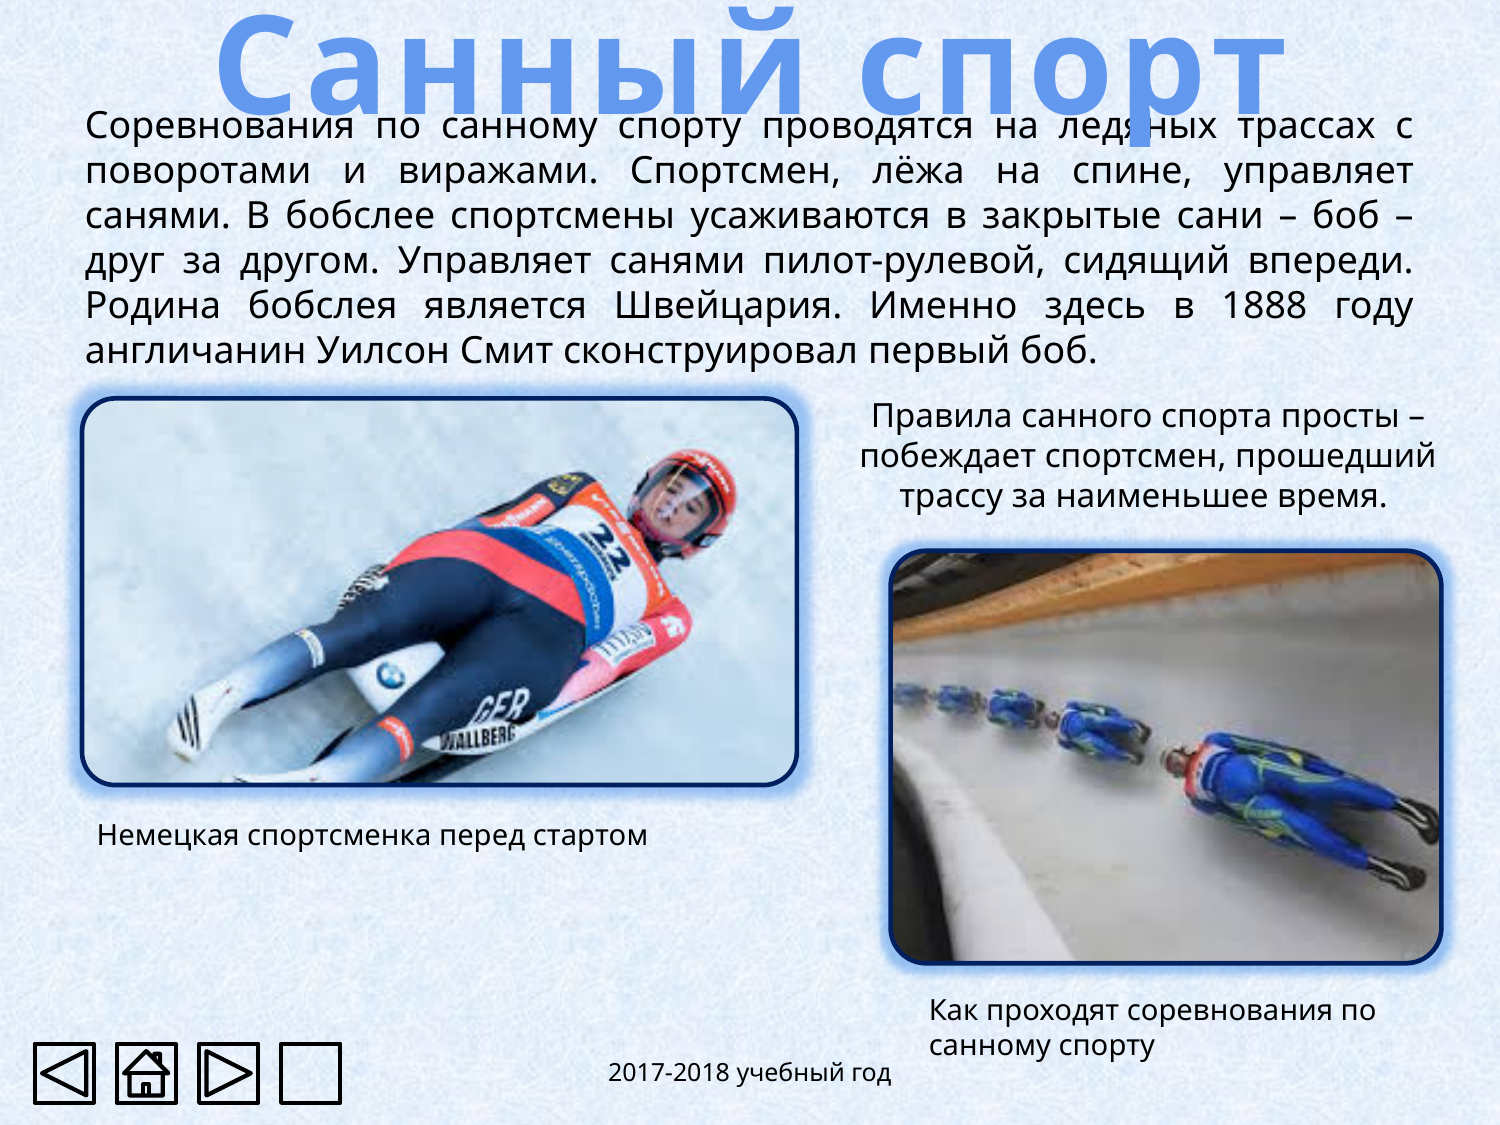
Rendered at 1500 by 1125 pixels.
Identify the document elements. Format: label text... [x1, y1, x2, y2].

picture [890, 550, 1442, 964]
text_box Как проходят соревнования по санному спорту [913, 984, 1407, 1069]
text_box Соревнования по санному спорту проводятся на ледяных трассах с поворотами и виражами. Спортсмен, лёжа на спине, управляет санями. В бобслее спортсмены усаживаются в закрытые сани – боб – друг за другом. Управляет санями пилот-рулевой, сидящий впереди. Родина бобслея является Швейцария. Именно здесь в 1888 году англичанин Уилсон Смит сконструировал первый боб. [70, 108, 1430, 379]
picture [81, 398, 798, 786]
title Санный спорт [60, 11, 1439, 108]
footer 2017-2018 учебный год [550, 1041, 950, 1102]
text_box Правила санного спорта просты – побеждает спортсмен, прошедший трассу за наименьшее время. [820, 386, 1477, 522]
text_box Немецкая спортсменка перед стартом [81, 808, 774, 859]
